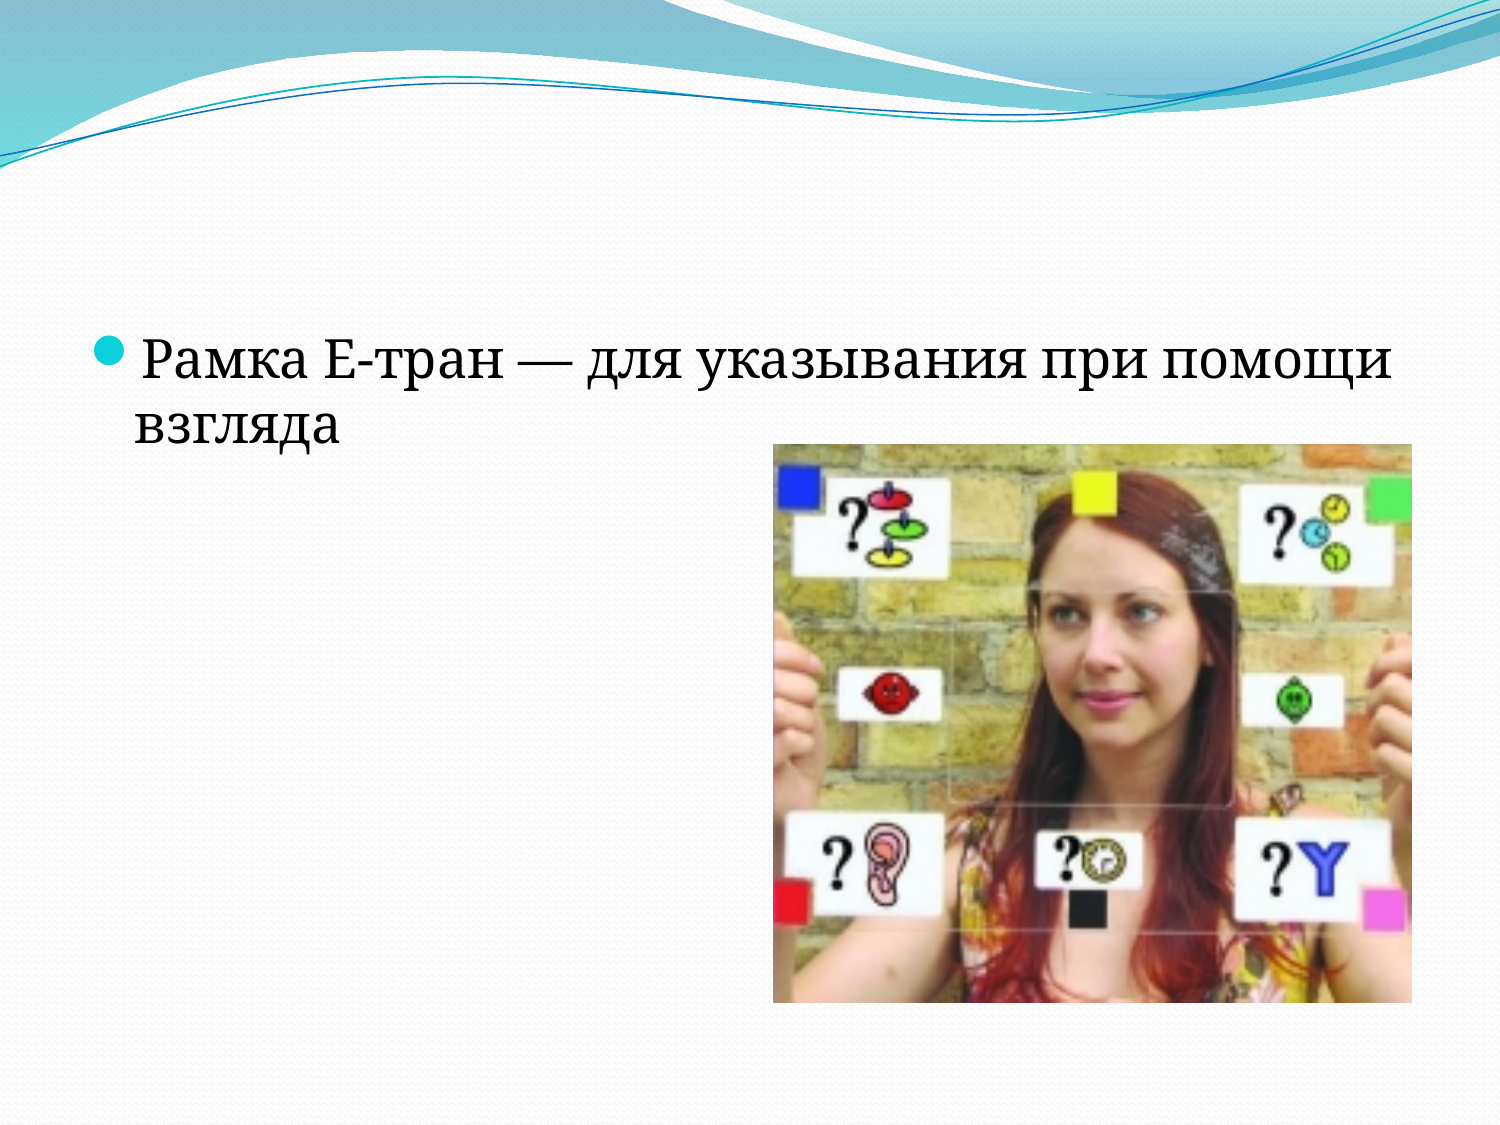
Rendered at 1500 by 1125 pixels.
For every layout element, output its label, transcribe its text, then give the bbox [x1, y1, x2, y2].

picture [773, 444, 1412, 1003]
list Рамка Е-тран — для указывания при помощи взгляда [75, 317, 1425, 1038]
